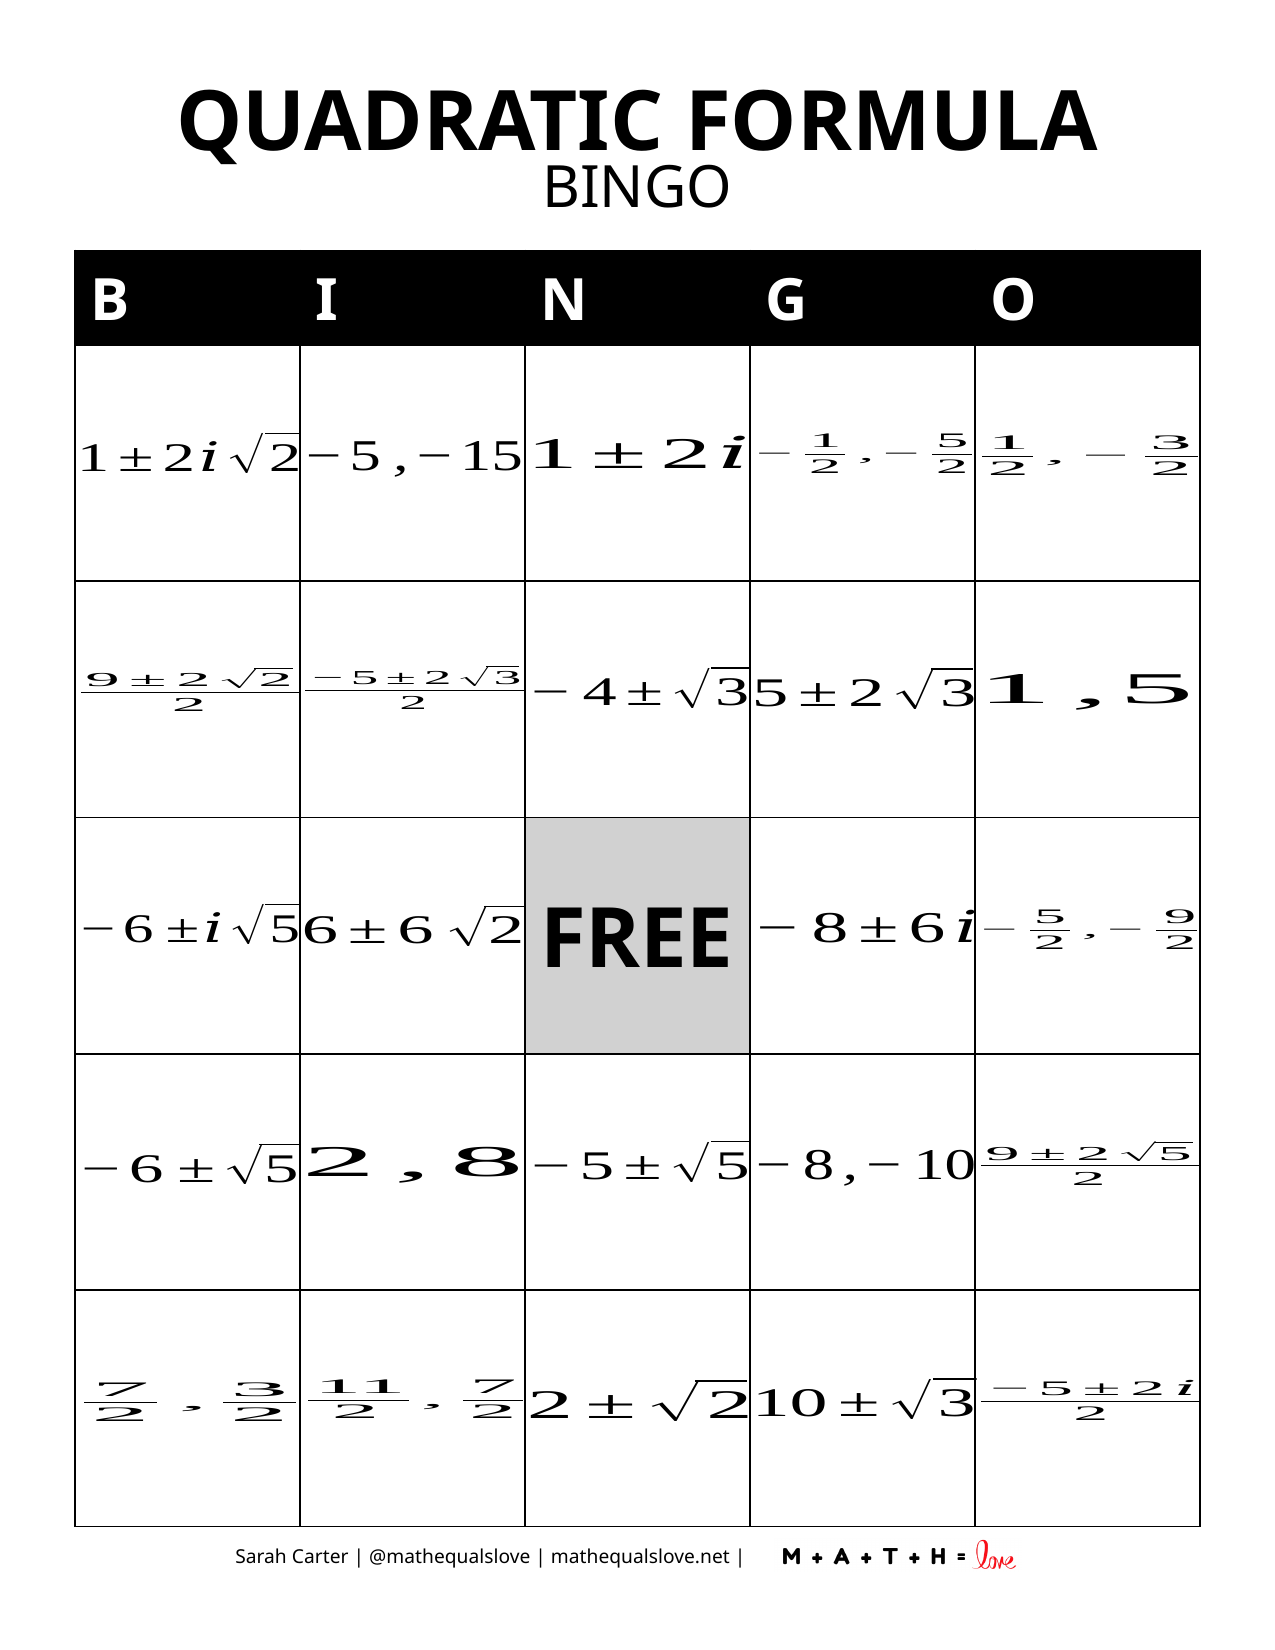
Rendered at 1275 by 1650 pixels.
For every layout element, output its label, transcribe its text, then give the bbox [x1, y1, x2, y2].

table_cell [976, 1291, 1199, 1526]
table_cell [976, 346, 1199, 580]
table_cell [301, 1055, 524, 1289]
table_cell [751, 346, 974, 580]
table_cell [751, 1291, 974, 1526]
table_cell [751, 818, 974, 1053]
table_cell [76, 818, 299, 1053]
table_cell [526, 346, 749, 580]
table_cell [76, 346, 299, 580]
table_cell [751, 1055, 974, 1289]
table_cell [751, 582, 974, 817]
table_cell [526, 1291, 749, 1526]
table_cell [76, 582, 299, 817]
table_cell [976, 818, 1199, 1053]
table_cell [526, 1055, 749, 1289]
table_cell [301, 1291, 524, 1526]
text_box QUADRATIC FORMULA [74, 59, 1200, 175]
table_cell [301, 346, 524, 580]
table_cell [301, 818, 524, 1053]
table_cell [301, 582, 524, 817]
table_cell [76, 1291, 299, 1526]
table_cell [976, 582, 1199, 817]
table_header O [976, 251, 1199, 344]
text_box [220, 1535, 1055, 1576]
table_header I [301, 251, 524, 344]
table_cell [76, 1055, 299, 1289]
table_header G [751, 251, 974, 344]
table_cell FREE [526, 818, 749, 1053]
table_cell [526, 582, 749, 817]
text_box BINGO [74, 175, 1200, 226]
table_header B [76, 251, 299, 344]
table_cell [976, 1055, 1199, 1289]
table_header N [526, 251, 749, 344]
